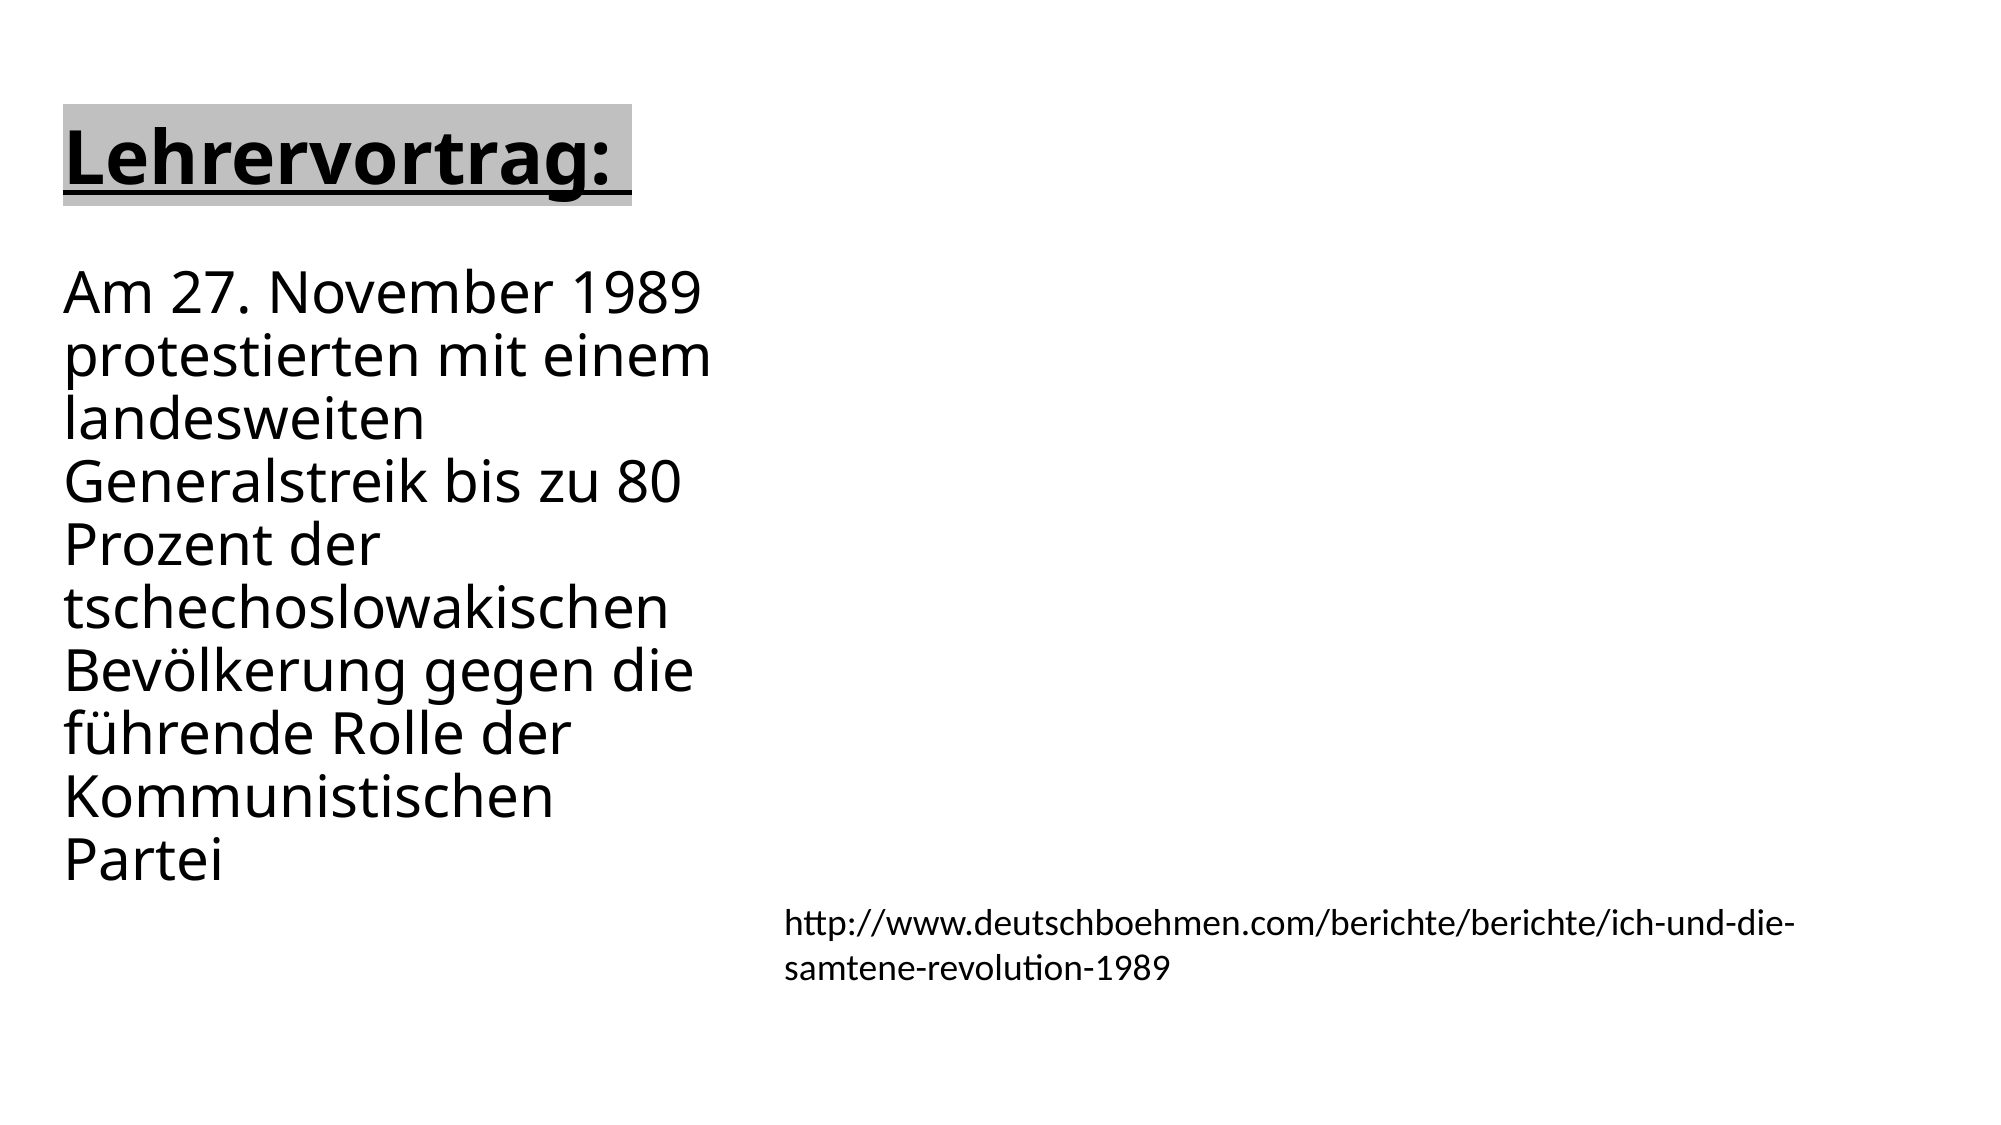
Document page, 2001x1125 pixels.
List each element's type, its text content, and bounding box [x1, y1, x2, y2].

title Lehrervortrag: Am 27. November 1989 protestierten mit einem landesweiten Generalstreik bis zu 80 Prozent der tschechoslowakischen Bevölkerung gegen die führende Rolle der Kommunistischen Partei [48, 166, 730, 847]
text_box http://www.deutschboehmen.com/berichte/berichte/ich-und-die-samtene-revolution-1989 [769, 890, 1931, 996]
